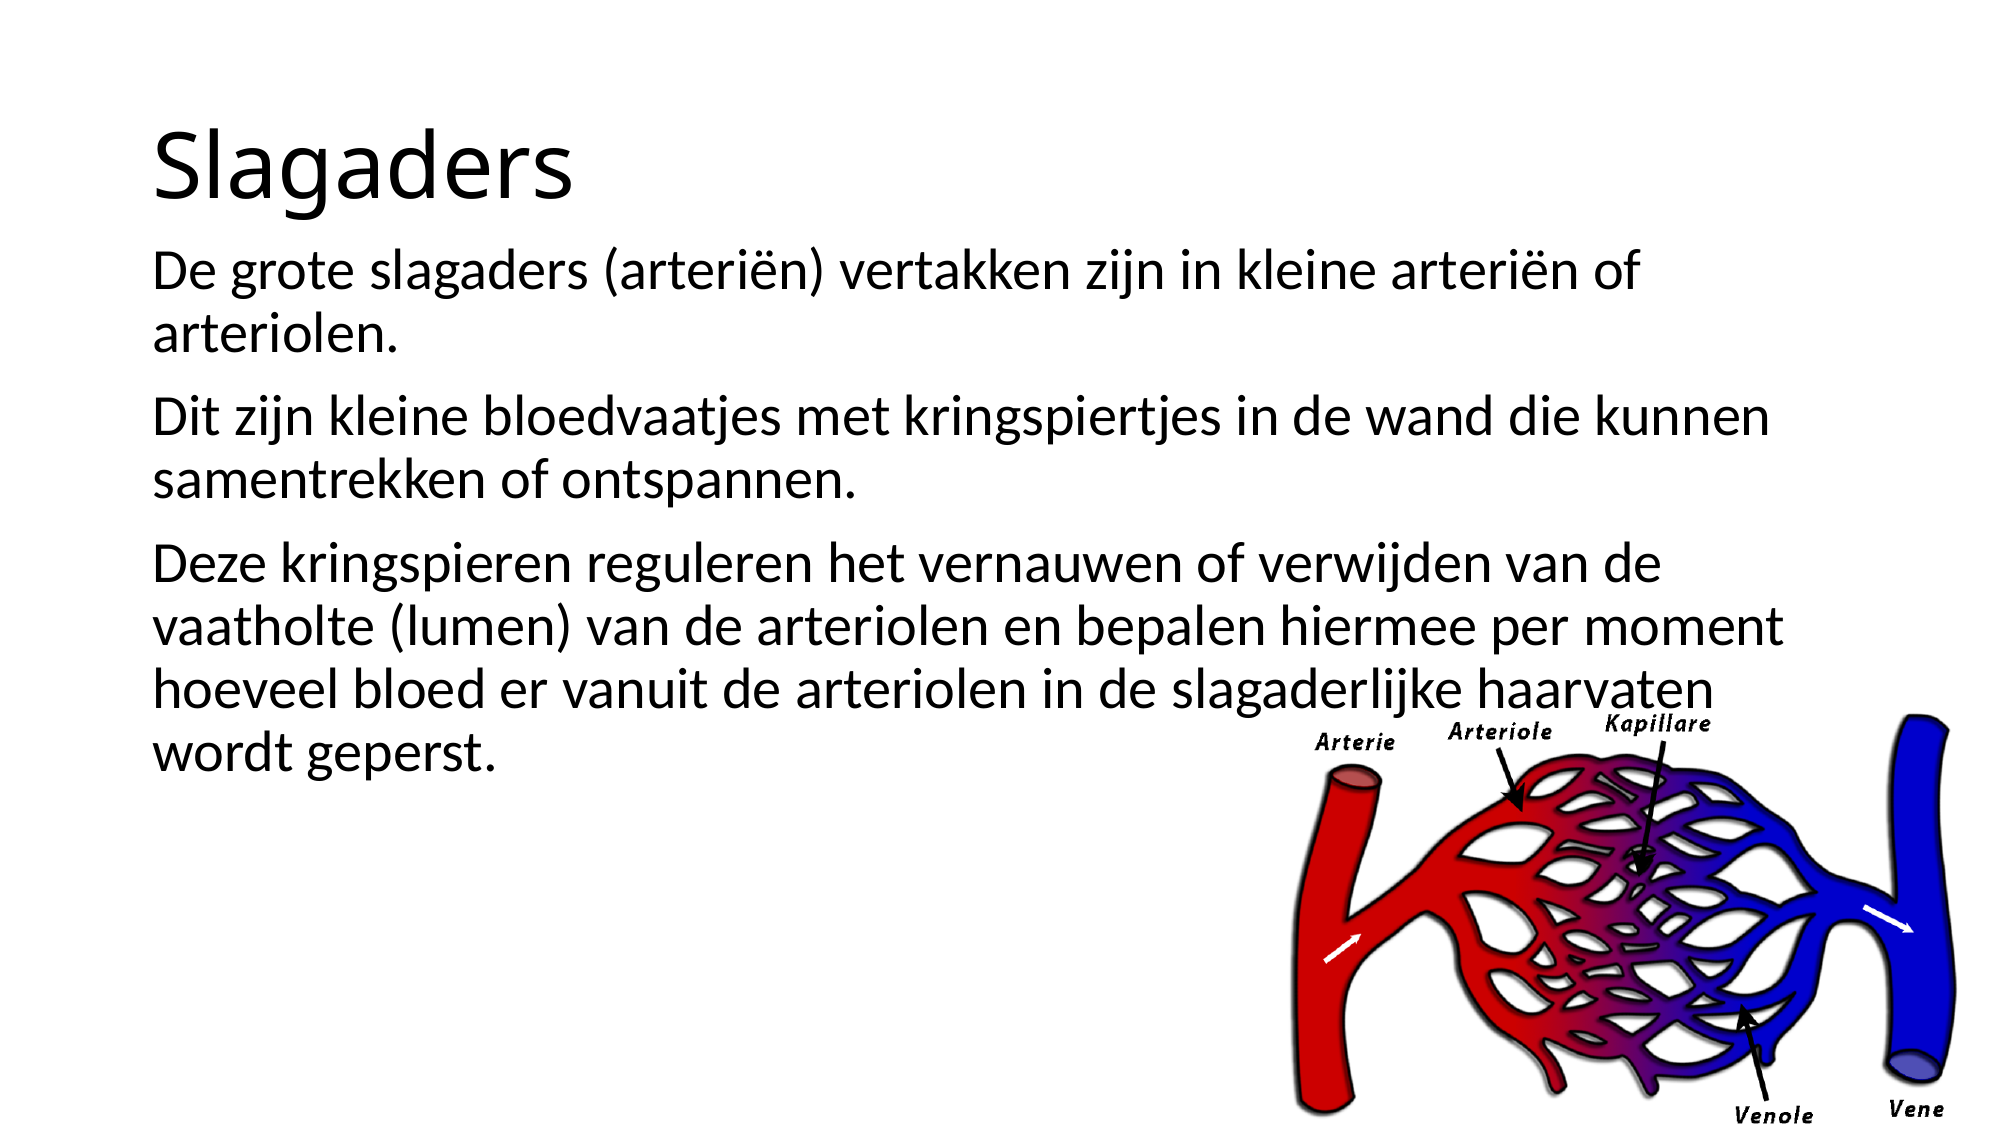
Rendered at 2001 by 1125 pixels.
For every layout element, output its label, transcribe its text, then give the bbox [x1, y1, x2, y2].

picture [1259, 689, 2000, 1125]
title Slagaders [137, 59, 1863, 231]
list De grote slagaders (arteriën) vertakken zijn in kleine arteriën of arteriolen. Dit zijn kleine bloedvaatjes met kringspiertjes in de wand die kunnen samentrekken of ontspannen. Deze kringspieren reguleren het vernauwen of verwijden van de vaatholte (lumen) van de arteriolen en bepalen hiermee per moment hoeveel bloed er vanuit de arteriolen in de slagaderlijke haarvaten wordt geperst. [137, 231, 1863, 1014]
